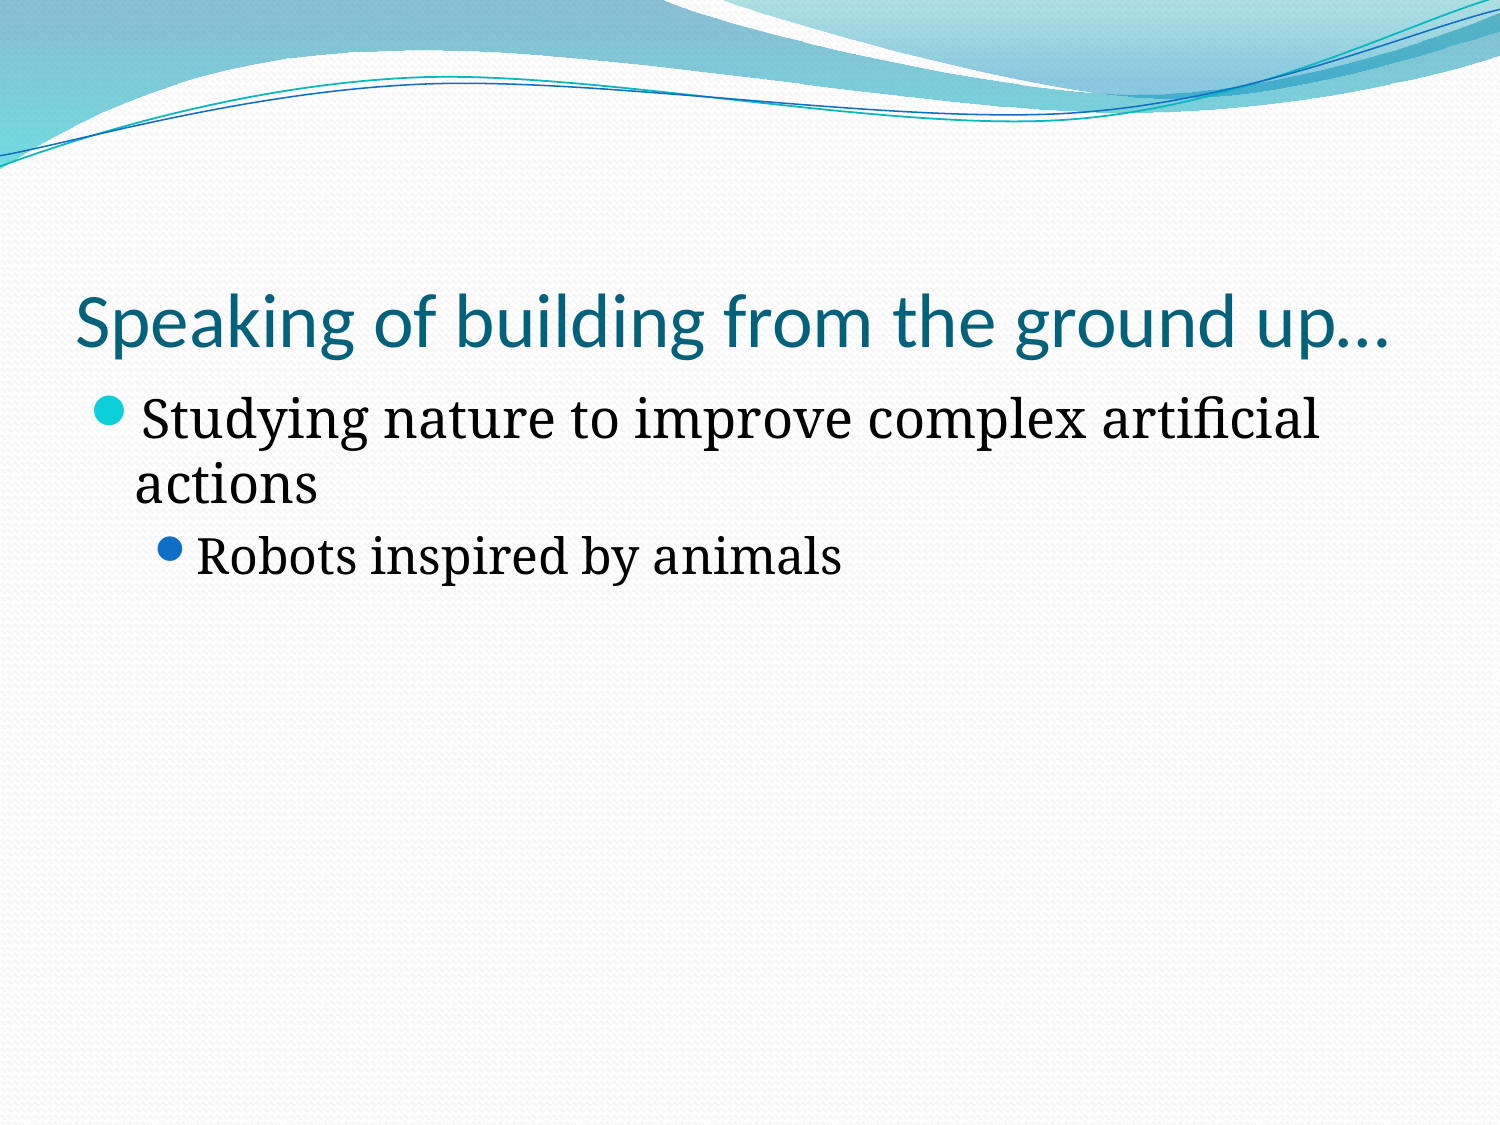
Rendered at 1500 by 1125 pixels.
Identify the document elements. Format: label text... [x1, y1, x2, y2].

list Studying nature to improve complex artificial actions Robots inspired by animals [75, 377, 1425, 1097]
title Speaking of building from the ground up… [75, 174, 1425, 363]
